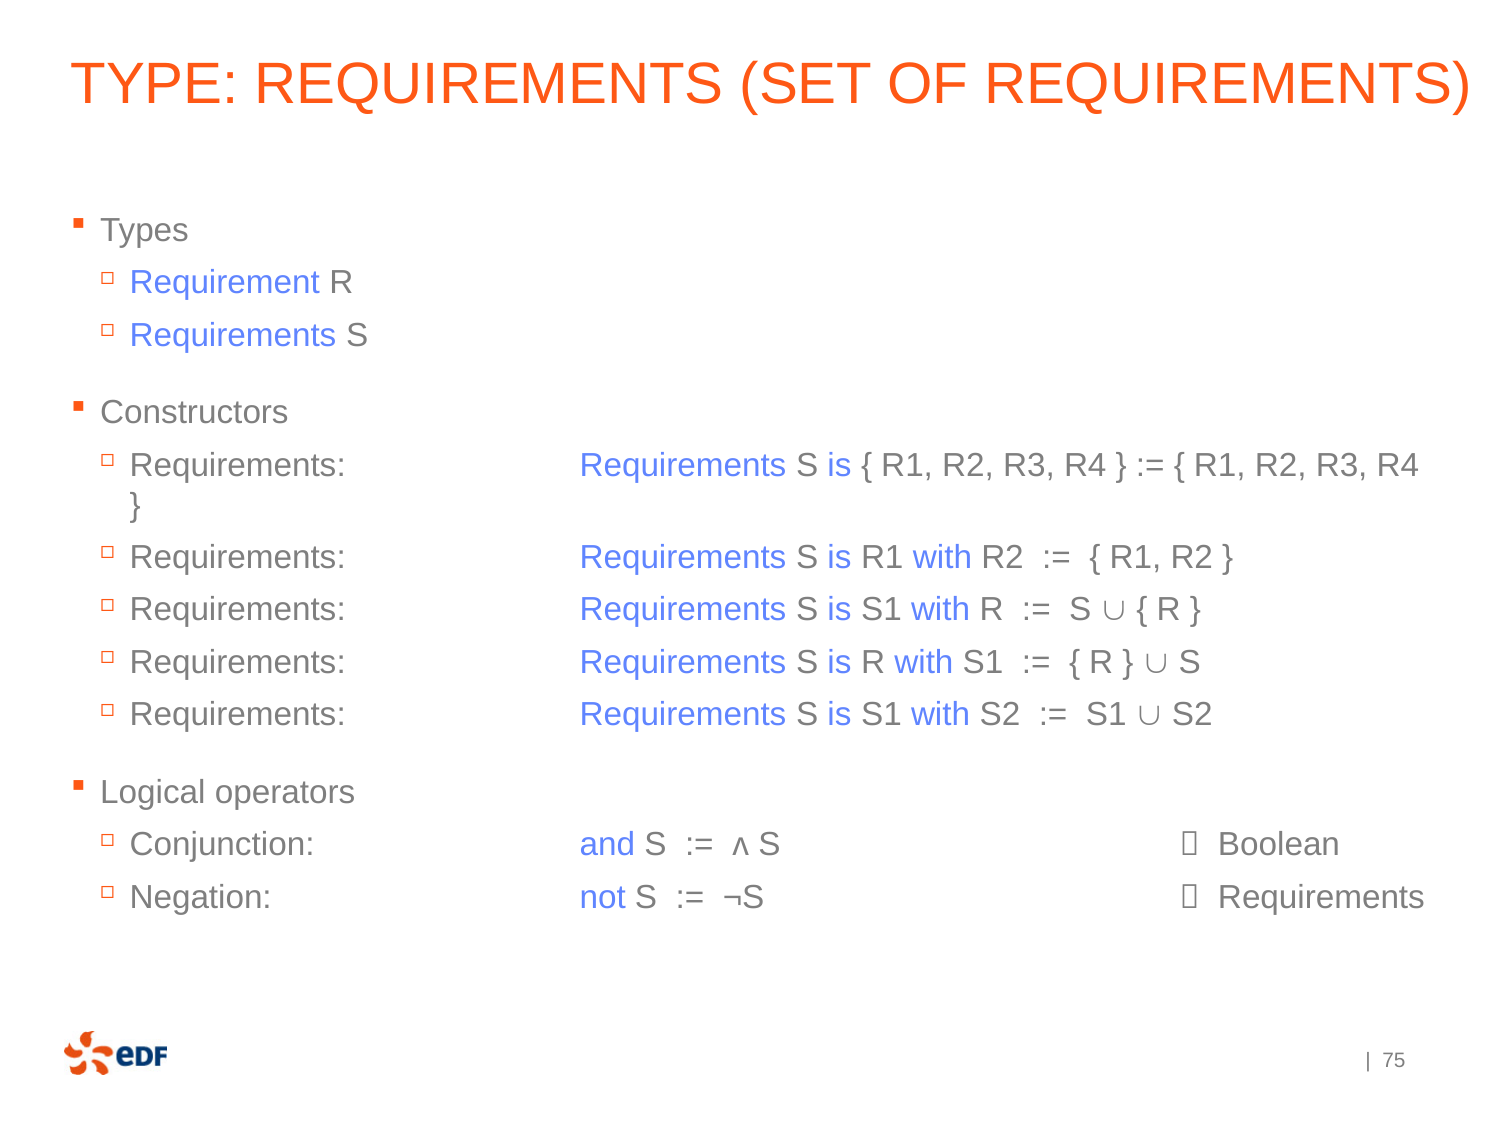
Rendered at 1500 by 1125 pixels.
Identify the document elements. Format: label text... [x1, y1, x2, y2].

list Types Requirement R Requirements S Constructors Requirements: Requirements S is { R1, R2, R3, R4 } := { R1, R2, R3, R4 } Requirements: Requirements S is R1 with R2 := { R1, R2 } Requirements: Requirements S is S1 with R := S  { R } Requirements: Requirements S is R with S1 := { R }  S Requirements: Requirements S is S1 with S2 := S1  S2 Logical operators Conjunction: and S := ᴧ S  Boolean Negation: not S := ¬S  Requirements [64, 208, 1436, 1047]
title Type: requirements (set of requirements) [64, 45, 1500, 185]
picture [64, 1047, 167, 1075]
